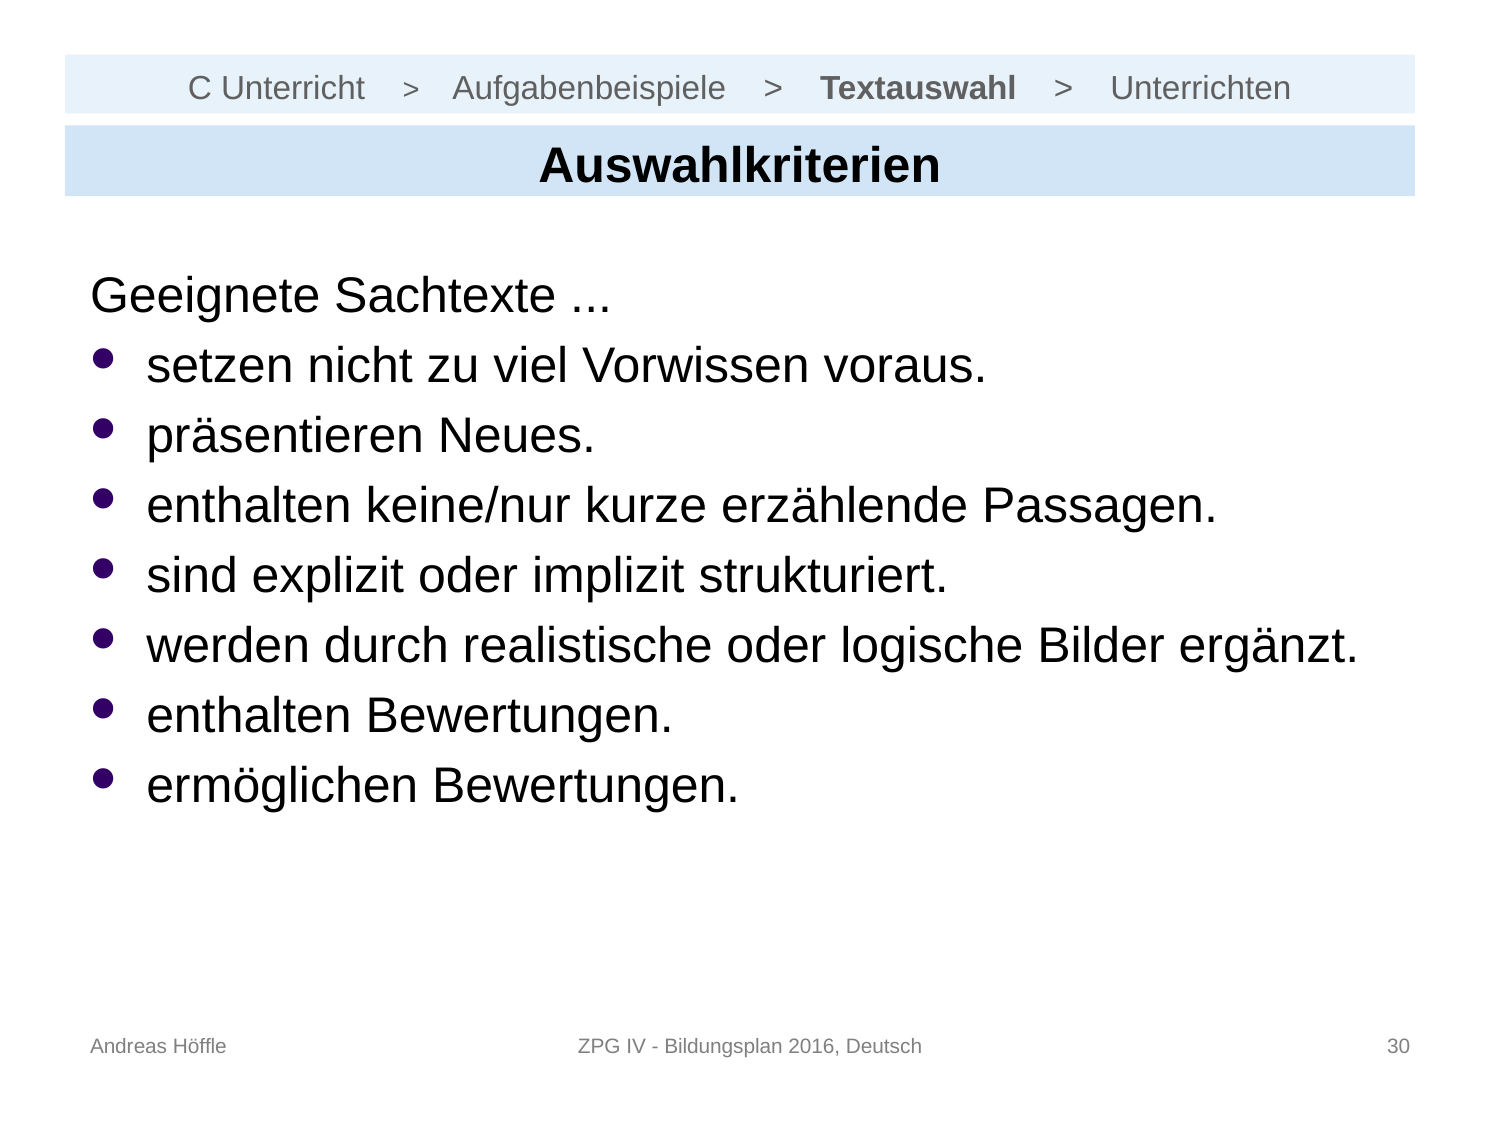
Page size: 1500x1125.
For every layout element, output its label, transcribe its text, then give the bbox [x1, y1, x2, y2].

list Auswahlkriterien [64, 125, 1416, 197]
list Geeignete Sachtexte ... setzen nicht zu viel Vorwissen voraus. präsentieren Neues. enthalten keine/nur kurze erzählende Passagen. sind explizit oder implizit strukturiert. werden durch realistische oder logische Bilder ergänzt. enthalten Bewertungen. ermöglichen Bewertungen. [74, 255, 1412, 941]
slide_number 29 [1074, 1024, 1426, 1101]
title C Unterricht > Aufgabenbeispiele > Textauswahl > Unterrichten [64, 54, 1416, 114]
slide_number Andreas Höffle [74, 1024, 426, 1101]
footer ZPG IV - Bildungsplan 2016, Deutsch [512, 1024, 988, 1101]
text_box [762, 262, 1425, 988]
